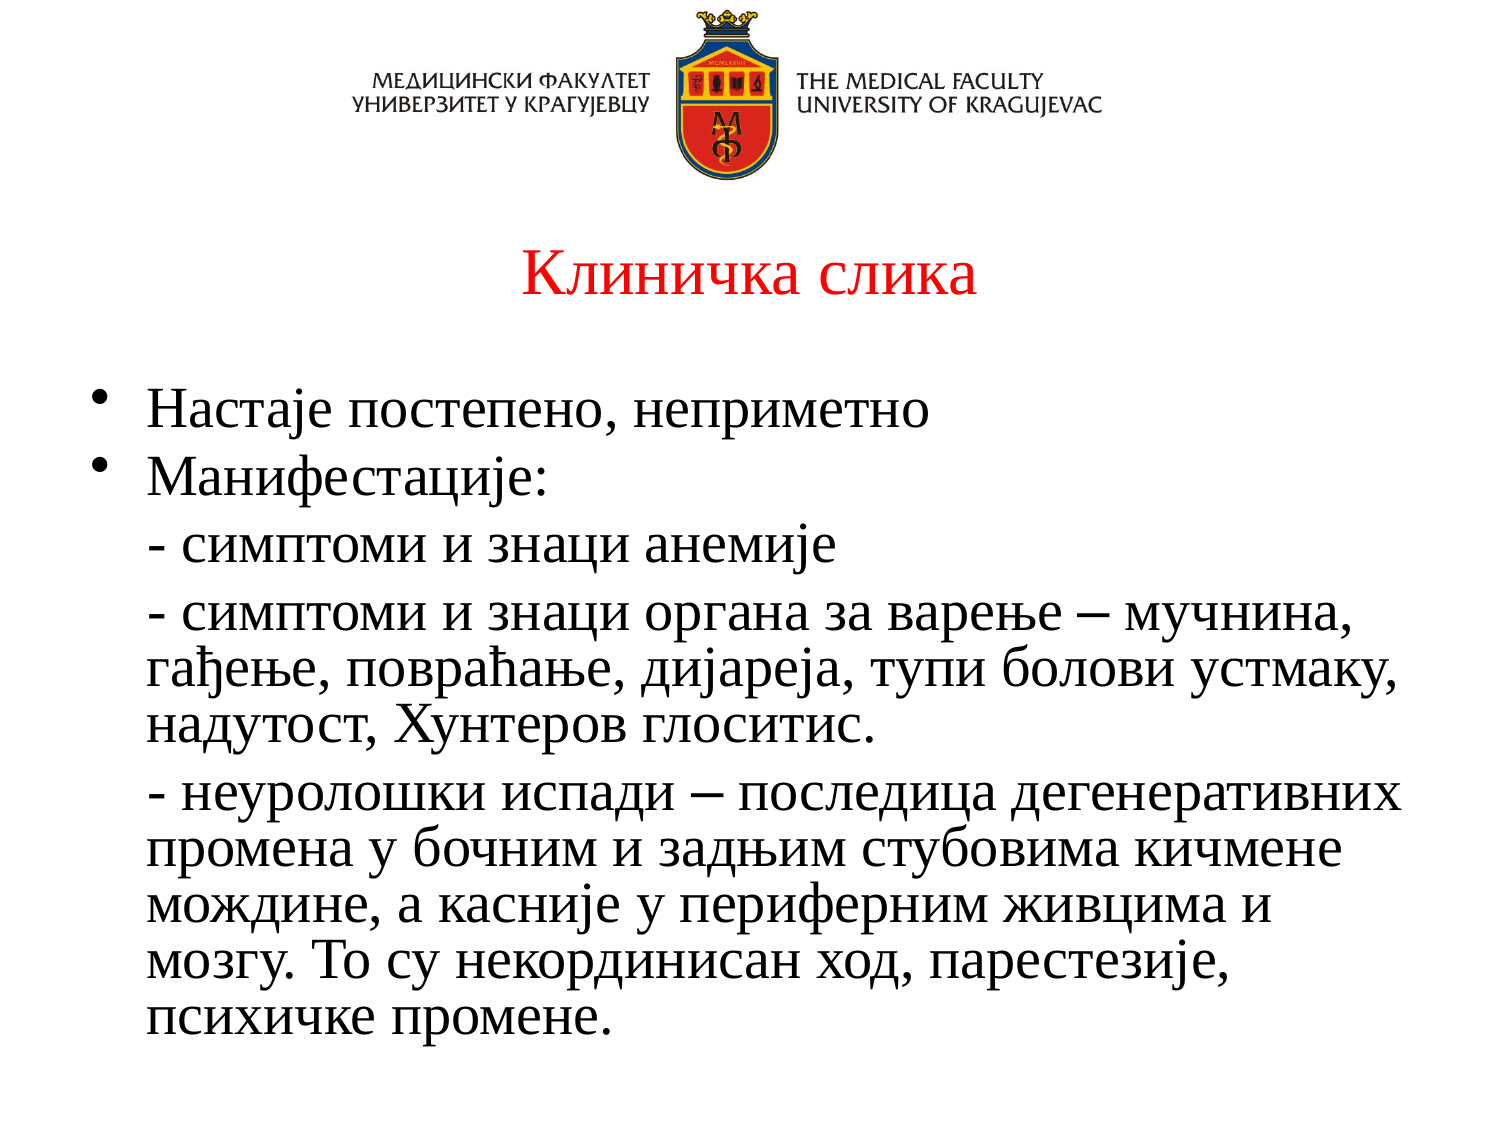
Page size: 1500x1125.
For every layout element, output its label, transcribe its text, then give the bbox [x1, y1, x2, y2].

list Настаје постепено, неприметно Манифестације: - симптоми и знаци анемије - симптоми и знаци органа за варење – мучнина, гађење, повраћање, дијареја, тупи болови устмаку, надутост, Хунтеров глоситис. - неуролошки испади – последица дегенеративних промена у бочним и задњим стубовима кичмене мождине, а касније у периферним живцима и мозгу. То су некординисан ход, парестезије, психичке промене. [74, 374, 1426, 1118]
picture [328, 0, 1125, 173]
title Клиничка слика [74, 173, 1426, 362]
